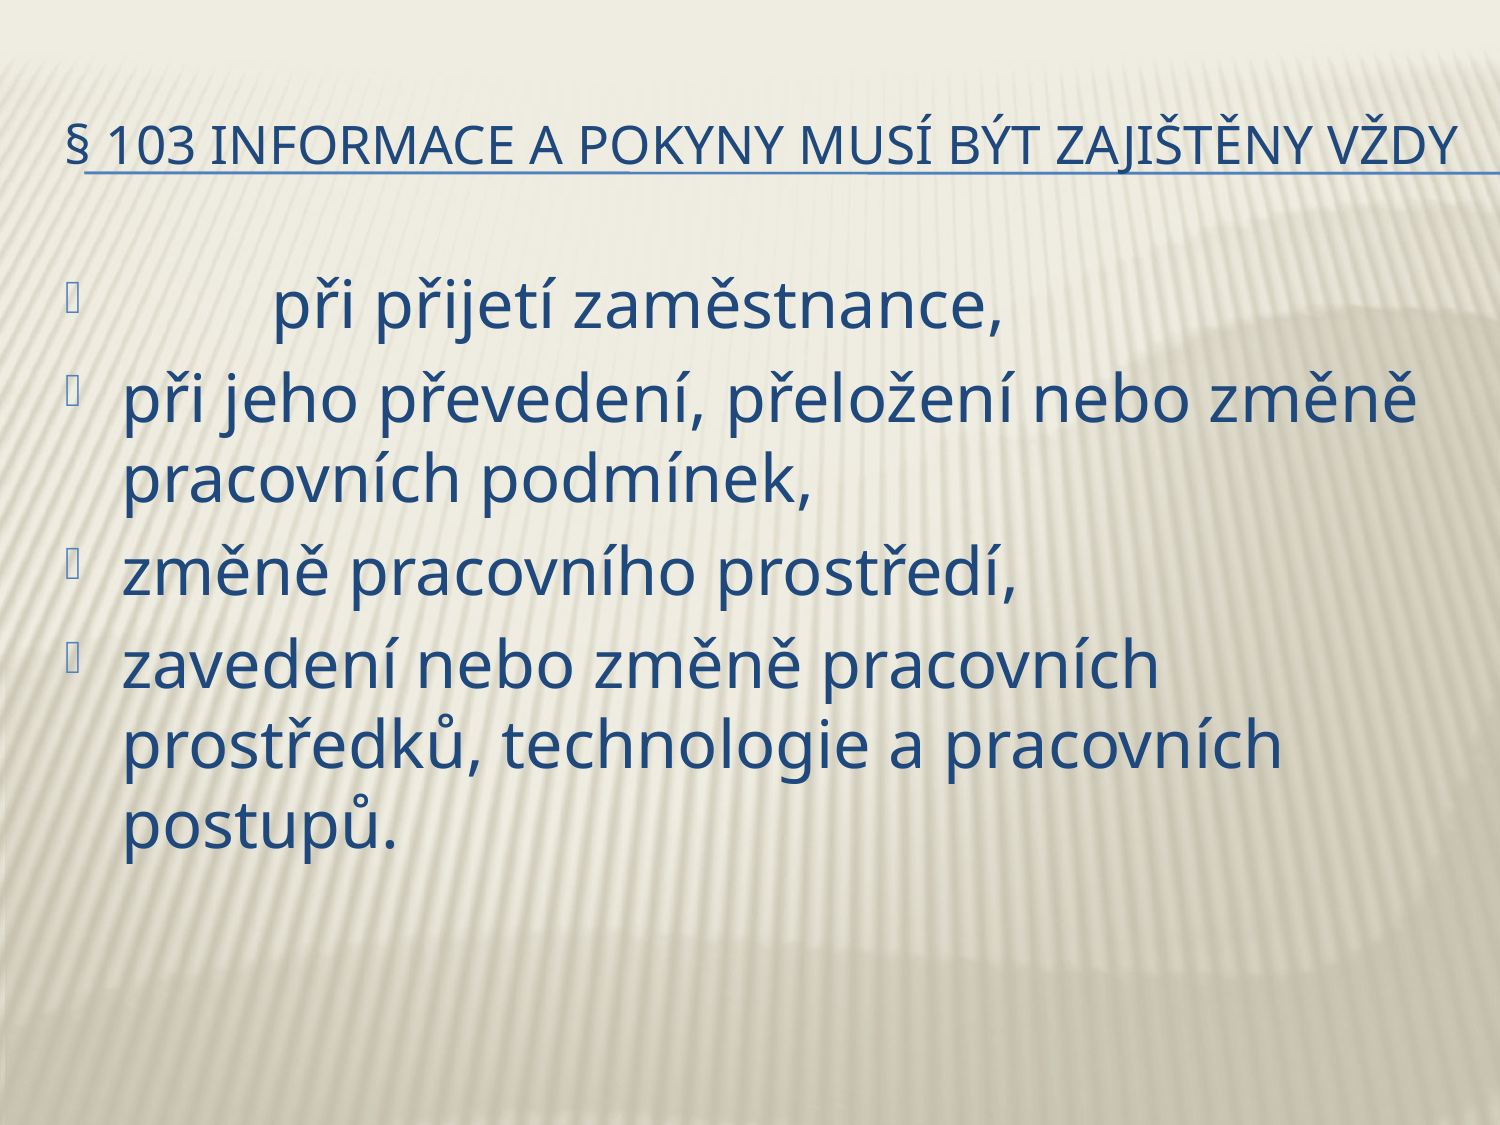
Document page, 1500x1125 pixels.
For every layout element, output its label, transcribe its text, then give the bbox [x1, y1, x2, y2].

list při přijetí zaměstnance, při jeho převedení, přeložení nebo změně pracovních podmínek, změně pracovního prostředí, zavedení nebo změně pracovních prostředků, technologie a pracovních postupů. [50, 254, 1475, 998]
title § 103 Informace a pokyny musí být zajištěny vždy [50, 75, 1475, 213]
